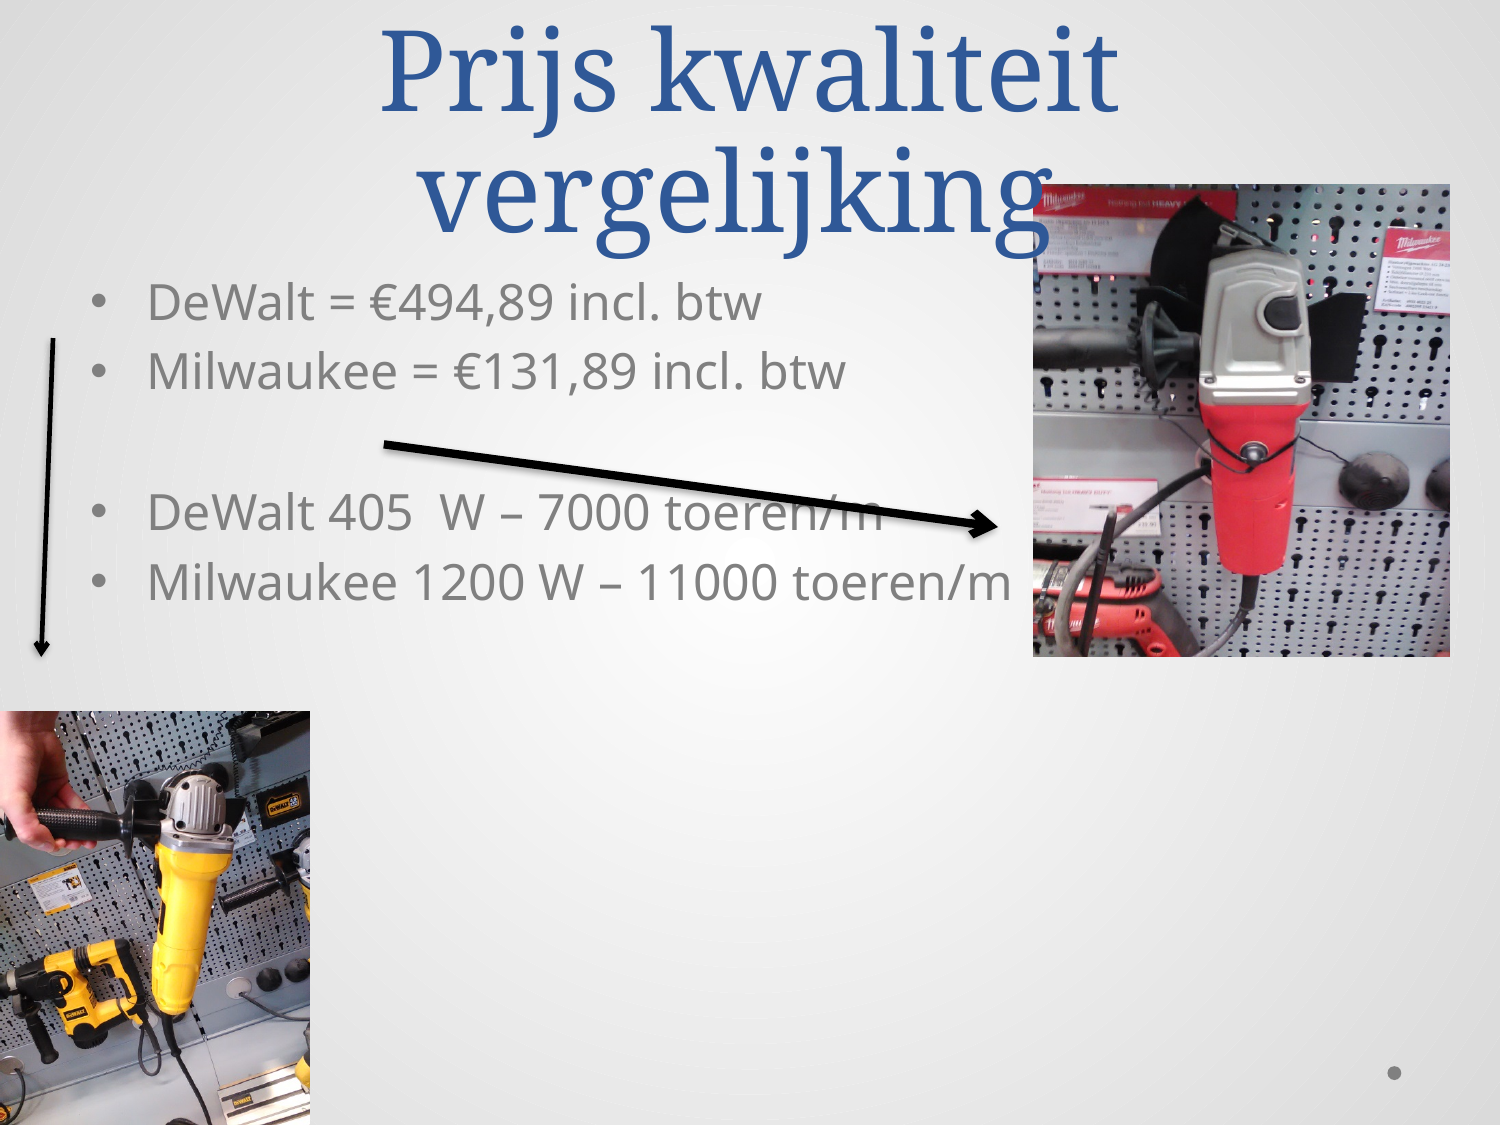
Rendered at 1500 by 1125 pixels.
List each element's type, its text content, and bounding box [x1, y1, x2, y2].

title Prijs kwaliteit vergelijking [75, 0, 1425, 262]
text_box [383, 444, 999, 528]
picture [1033, 184, 1451, 658]
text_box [40, 337, 54, 658]
list DeWalt = €494,89 incl. btw Milwaukee = €131,89 incl. btw DeWalt 405 W – 7000 toeren/m Milwaukee 1200 W – 11000 toeren/m [75, 262, 1425, 1005]
picture [0, 711, 311, 1125]
